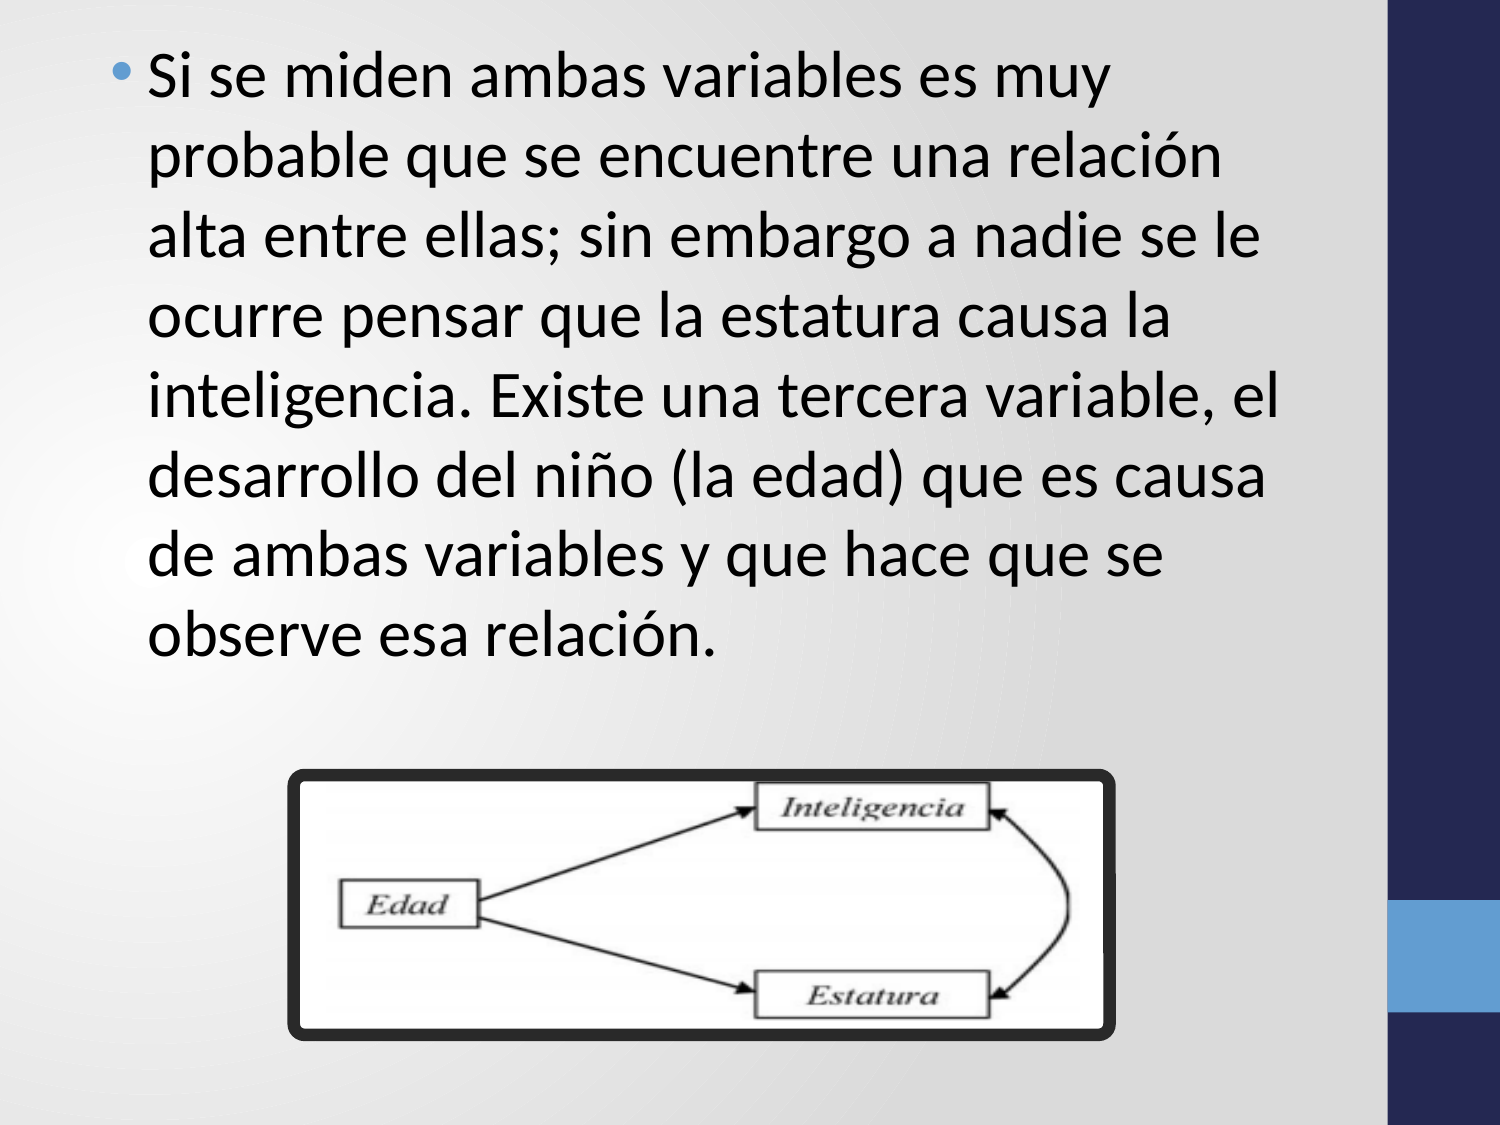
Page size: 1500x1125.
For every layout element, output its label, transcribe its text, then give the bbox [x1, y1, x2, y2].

list Si se miden ambas variables es muy probable que se encuentre una relación alta entre ellas; sin embargo a nadie se le ocurre pensar que la estatura causa la inteligencia. Existe una tercera variable, el desarrollo del niño (la edad) que es causa de ambas variables y que hace que se observe esa relación. [76, 23, 1327, 811]
picture [293, 774, 1111, 1036]
